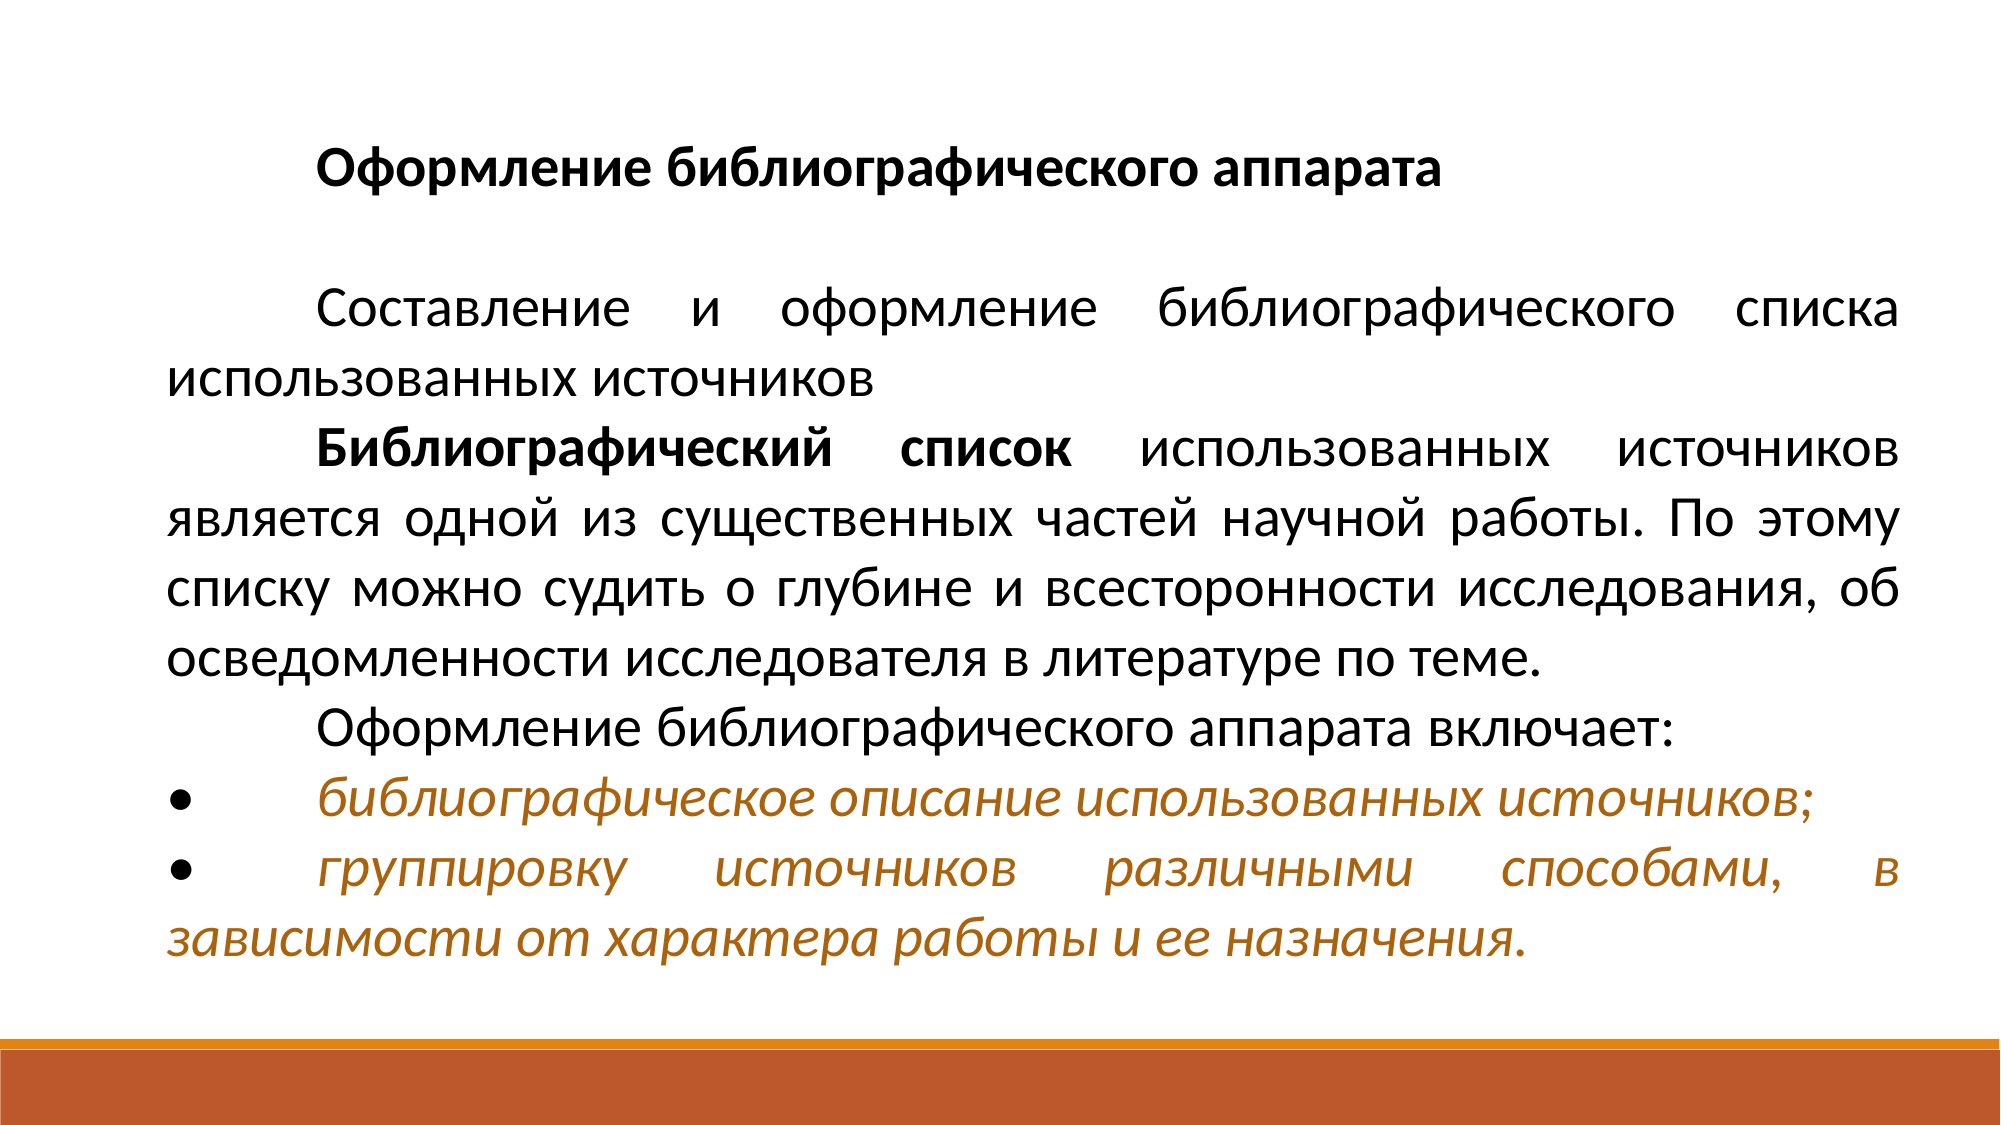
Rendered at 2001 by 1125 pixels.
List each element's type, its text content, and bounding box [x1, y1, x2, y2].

text_box Оформление библиографического аппарата Составление и оформление библиографического списка использованных источников Библиографический список использованных источников является одной из существенных частей научной работы. По этому списку можно судить о глубине и всесторонности исследования, об осведомленности исследователя в литературе по теме. Оформление библиографического аппарата включает: • библиографическое описание использованных источников; • группировку источников различными способами, в зависимости от характера работы и ее назначения. [152, 120, 1916, 976]
